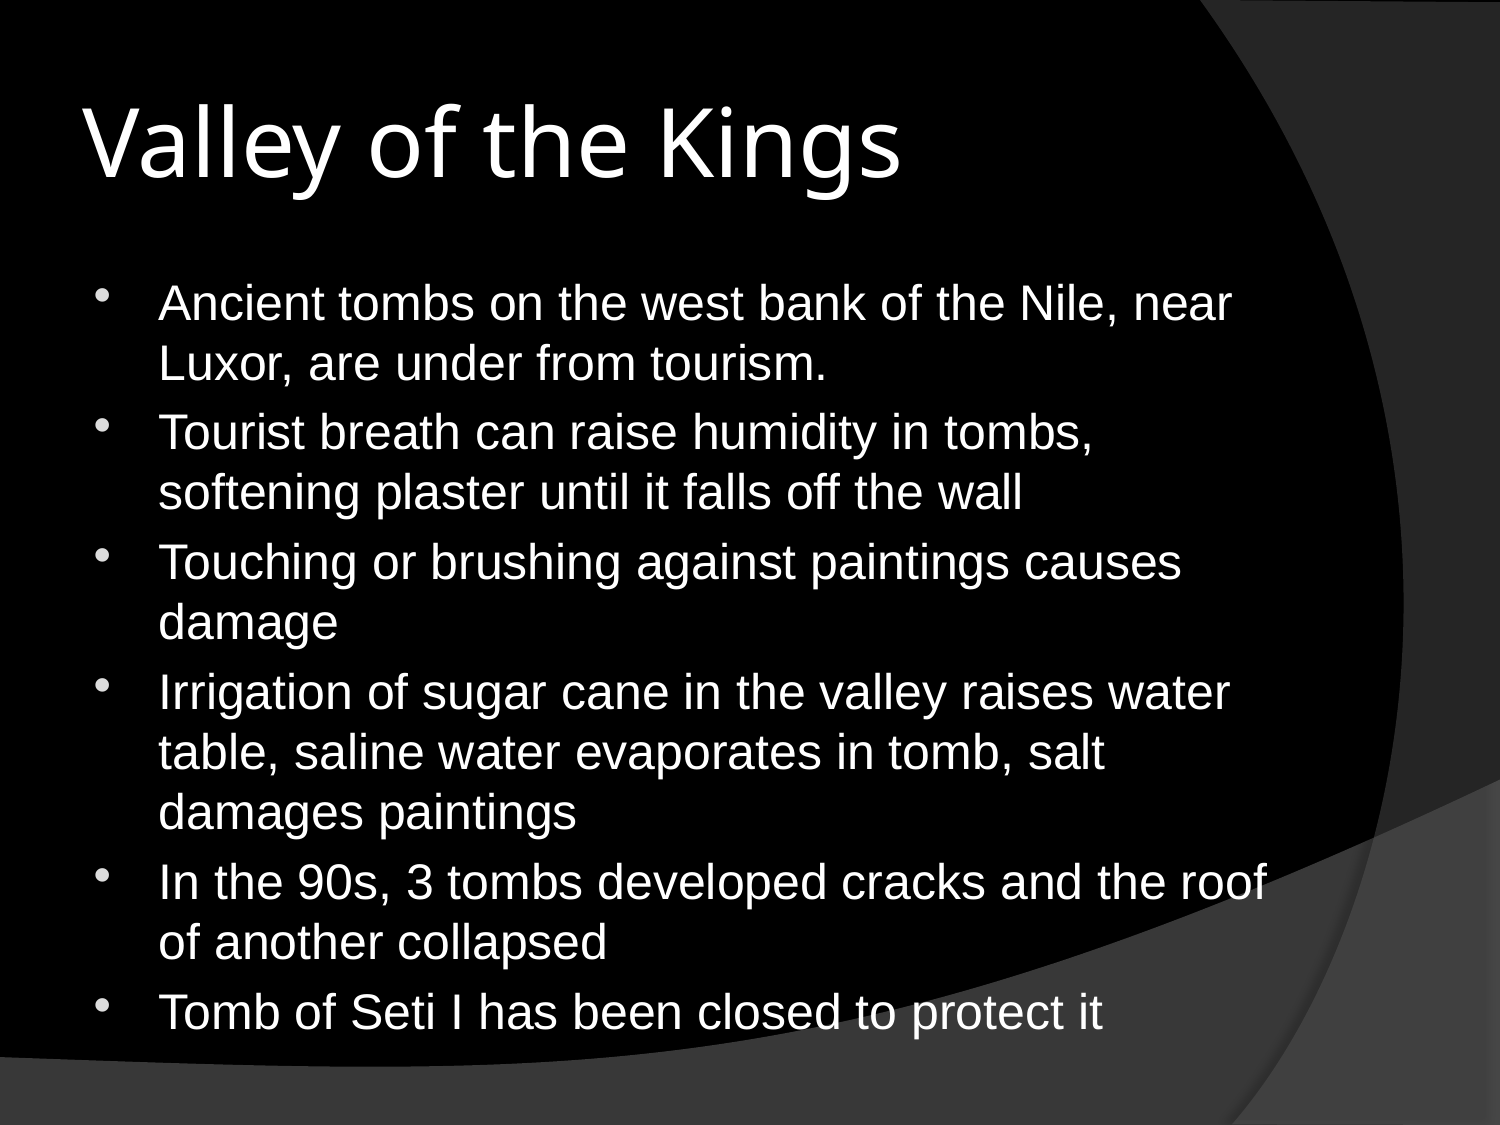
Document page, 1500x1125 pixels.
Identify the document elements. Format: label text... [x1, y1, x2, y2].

list Ancient tombs on the west bank of the Nile, near Luxor, are under from tourism. Tourist breath can raise humidity in tombs, softening plaster until it falls off the wall Touching or brushing against paintings causes damage Irrigation of sugar cane in the valley raises water table, saline water evaporates in tomb, salt damages paintings In the 90s, 3 tombs developed cracks and the roof of another collapsed Tomb of Seti I has been closed to protect it [75, 262, 1300, 1090]
title Valley of the Kings [75, 45, 1300, 233]
